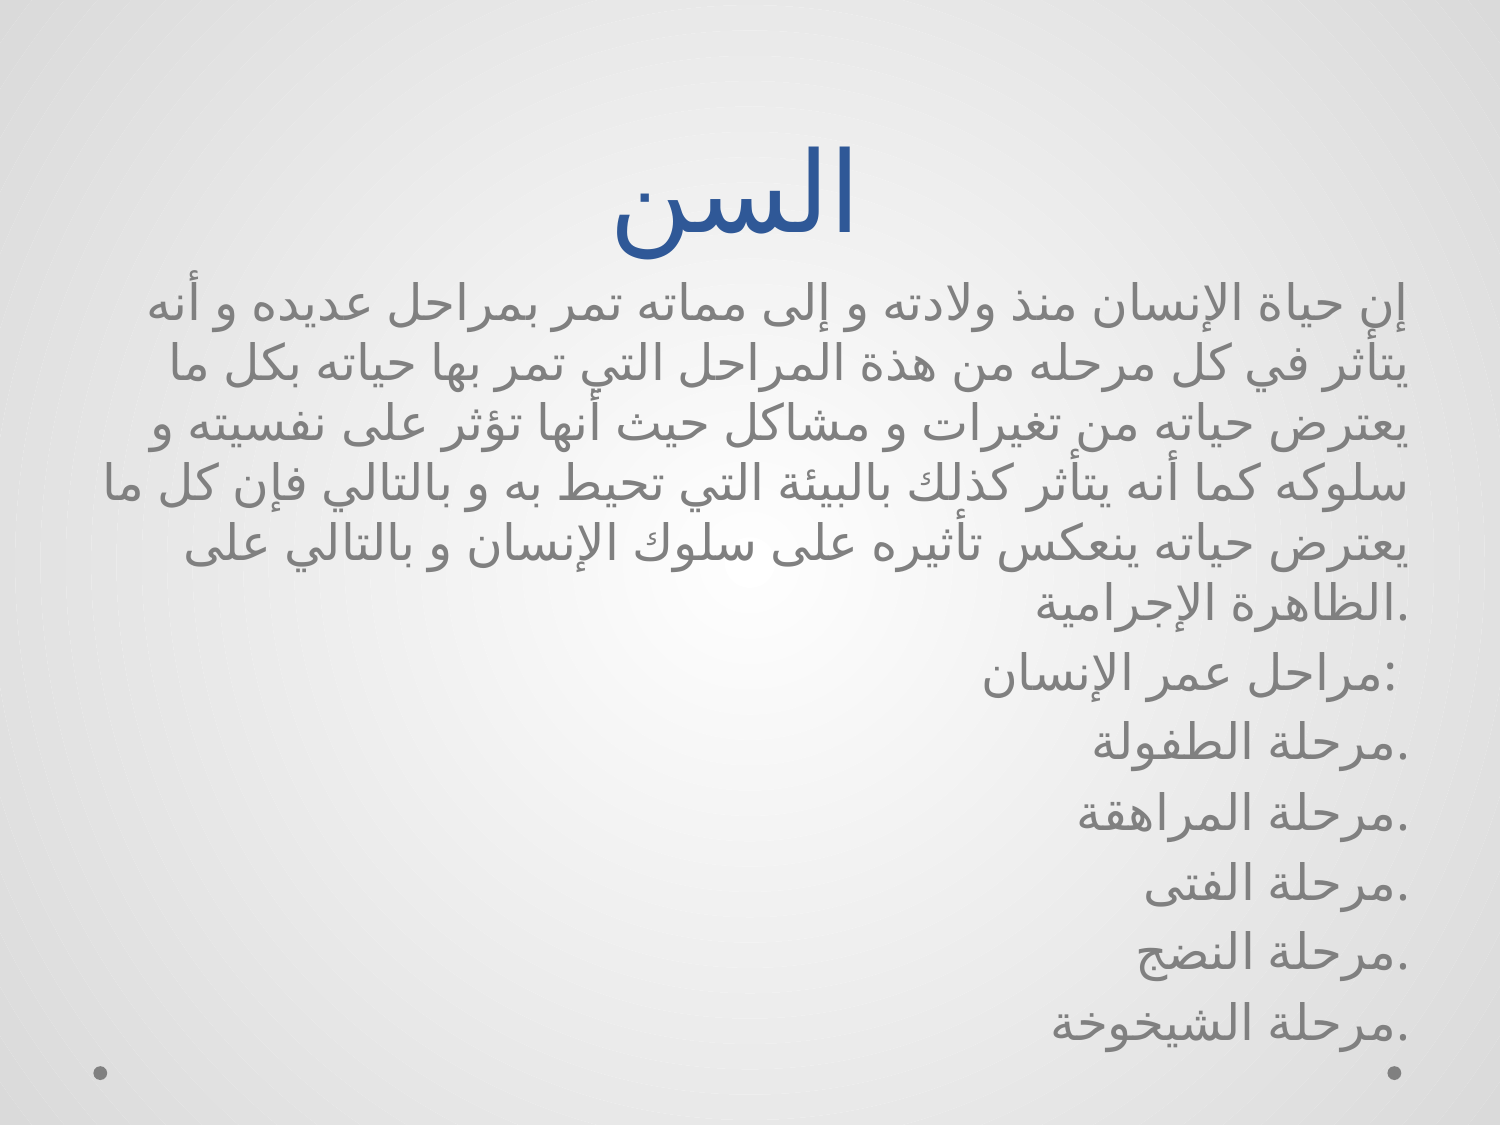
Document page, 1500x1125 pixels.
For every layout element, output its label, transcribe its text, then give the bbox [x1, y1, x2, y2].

title السن [75, 0, 1425, 262]
list إن حياة الإنسان منذ ولادته و إلى مماته تمر بمراحل عديده و أنه يتأثر في كل مرحله من هذة المراحل التي تمر بها حياته بكل ما يعترض حياته من تغيرات و مشاكل حيث أنها تؤثر على نفسيته و سلوكه كما أنه يتأثر كذلك بالبيئة التي تحيط به و بالتالي فإن كل ما يعترض حياته ينعكس تأثيره على سلوك الإنسان و بالتالي على الظاهرة الإجرامية. مراحل عمر الإنسان: مرحلة الطفولة. مرحلة المراهقة. مرحلة الفتى. مرحلة النضج. مرحلة الشيخوخة. [75, 262, 1425, 1005]
